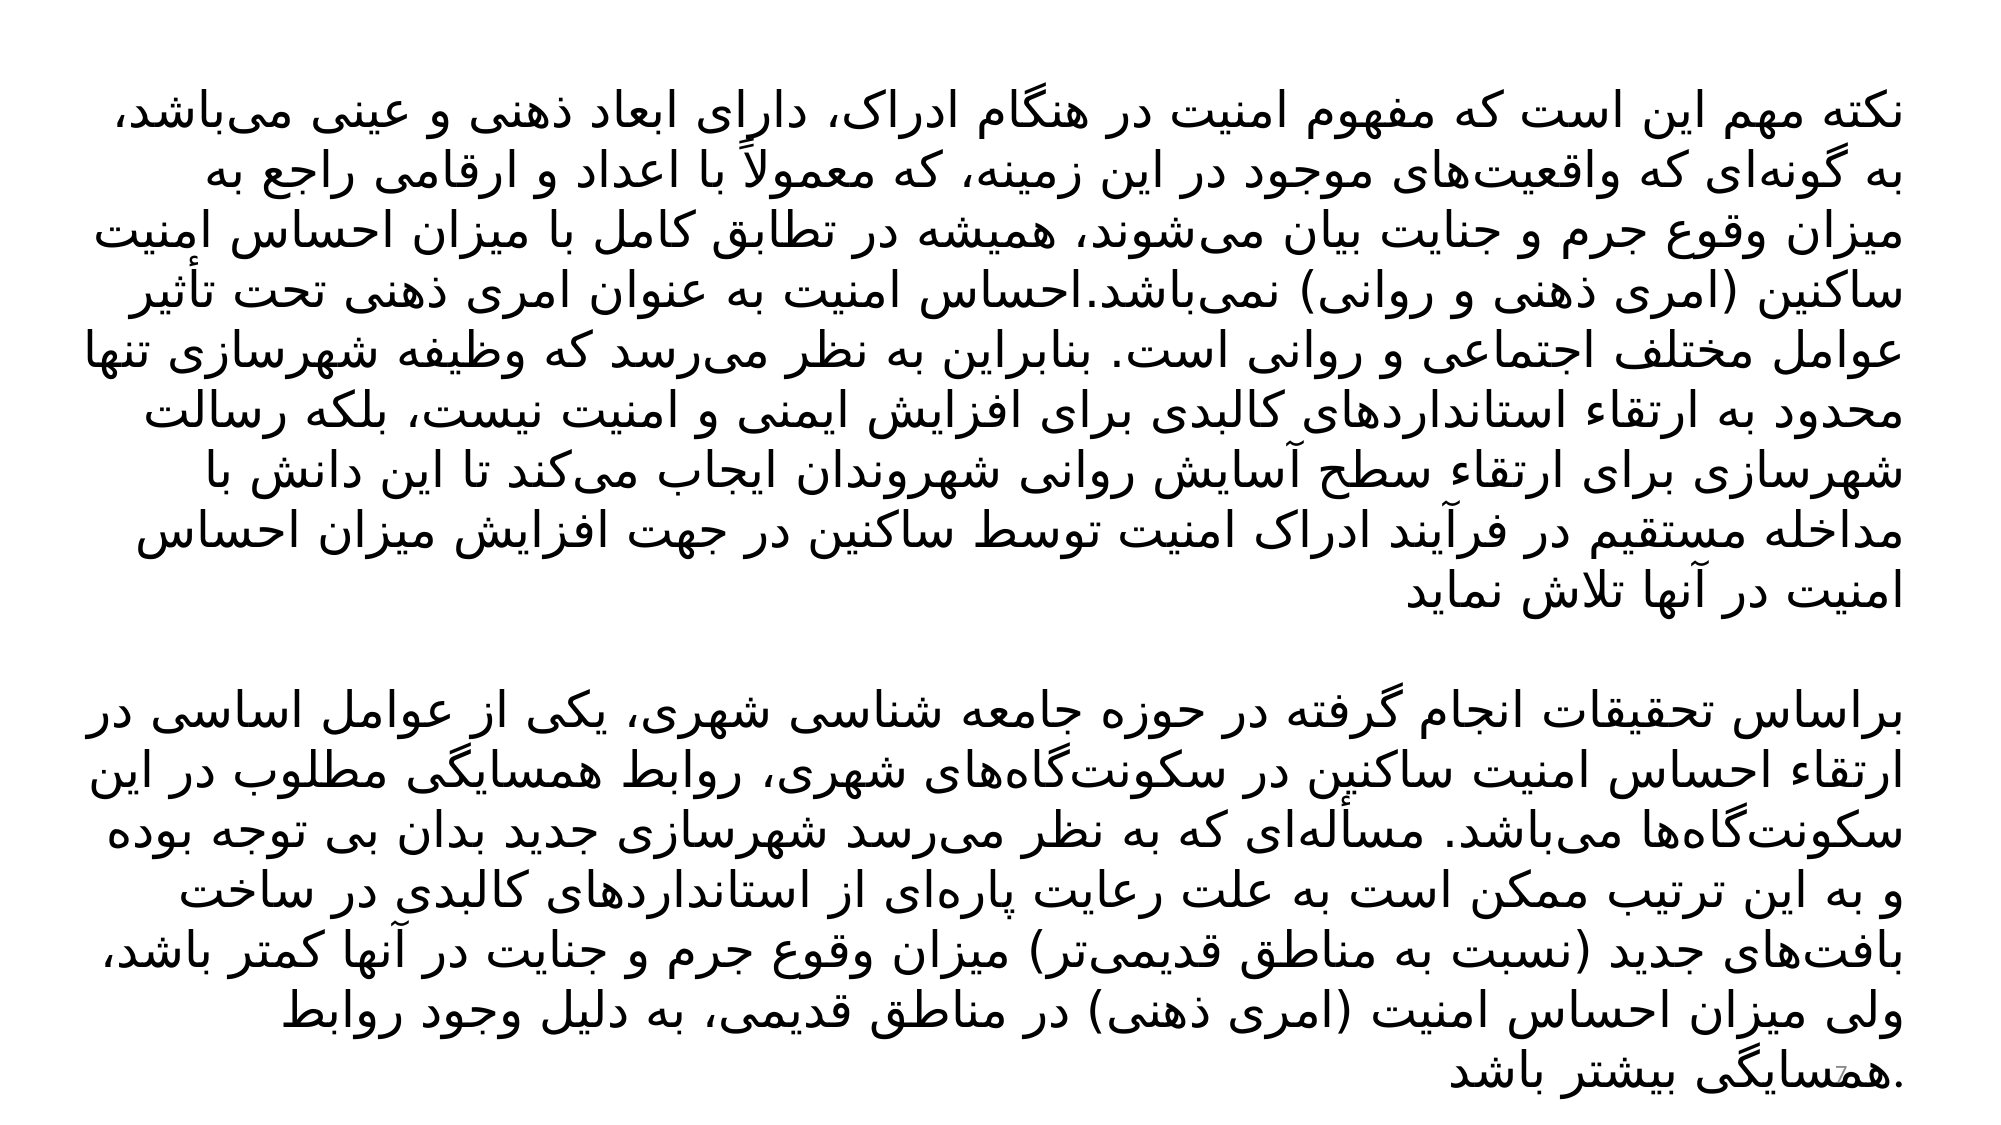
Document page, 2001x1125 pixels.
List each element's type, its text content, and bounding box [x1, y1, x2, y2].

text_box نکته‌ مهم این است که مفهوم امنیت در هنگام ادراک، دارای ابعاد ذهنی و عینی می‌باشد، به گونه‌ای که واقعیت‌های موجود در این زمینه، که معمولاً با اعداد و ارقامی راجع به میزان وقوع جرم و جنایت بیان می‌شوند، همیشه در تطابق کامل با میزان احساس امنیت ساکنین (امری ذهنی و روانی) نمی‌باشد.احساس امنیت به عنوان امری ذهنی تحت تأثیر عوامل مختلف اجتماعی و روانی است. بنابراین به نظر می‌رسد که وظیفه شهرسازی تنها محدود به ارتقاء استانداردهای کالبدی برای افزایش ایمنی و امنیت نیست، بلکه رسالت شهرسازی برای ارتقاء سطح آسایش روانی شهروندان ایجاب می‌کند تا این دانش با مداخله‌ مستقیم در فرآیند ادراک امنیت توسط ساکنین در جهت افزایش میزان احساس امنیت در آنها تلاش نماید براساس تحقیقات انجام گرفته در حوزه‌ جامعه شناسی شهری، یکی از عوامل اساسی در ارتقاء احساس امنیت ساکنین در سکونت‌گاه‌های شهری، روابط همسایگی مطلوب در این سکونت‌گاه‌ها می‌باشد. مسأله‌ای که به نظر می‌رسد شهرسازی جدید بدان بی توجه بوده و به این ترتیب ممکن است به علت رعایت پاره‌ای از استانداردهای کالبدی در ساخت بافت‌های جدید (نسبت به مناطق قدیمی‌تر) میزان وقوع جرم و جنایت در آنها کمتر باشد، ولی میزان احساس امنیت (امری ذهنی) در مناطق قدیمی، به دلیل وجود روابط همسایگی بیشتر باشد. به نظر می‌رسد اصول طراحی محیطی امن cpted تنها عامل تأثیرگذار بر احساس امنیت نیست، بلکه اجتماع‌پذیر نمودن محیط و افزایش حس تعلق ساکنین به محیط، عوامل دیگری هستند که با کمک به ارتقا سطح روابط همسایگی بر جنبه‌های روانی امنیت تأثیر بیشتری می‌گذارند. به این ترتیب بالا بودن حس تعلق به محیط مسکونی و همچنین میزان اجتماع پذیری محیط، در محلات مسکونی قدیمی سبب شده است تا میزان روابط همسایگی و به همین طریق احساس امنیت در این محلات بالاتر از محیط‌های مسکونی بافت جدید باشد. [67, 69, 1920, 1125]
